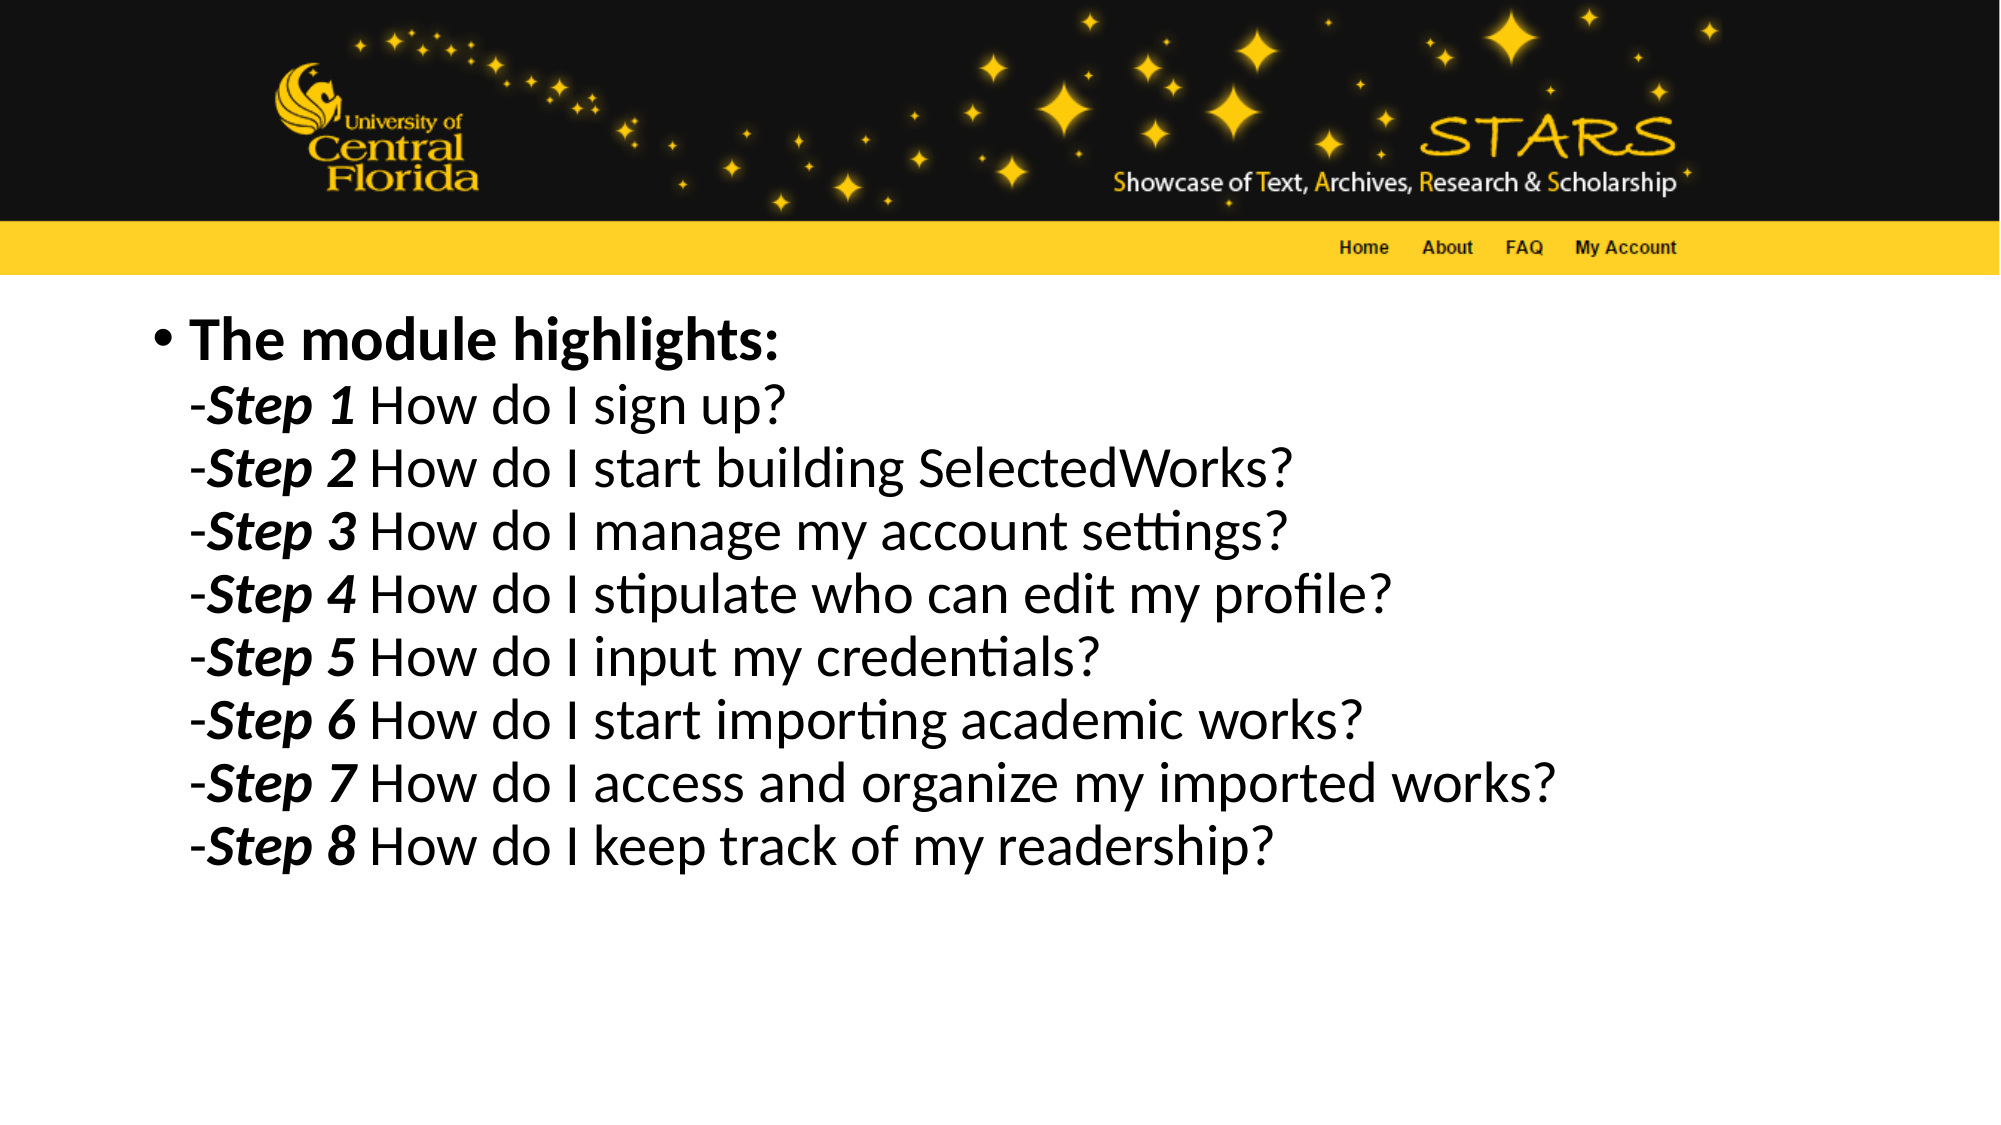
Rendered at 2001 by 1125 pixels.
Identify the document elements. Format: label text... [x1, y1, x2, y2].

list The module highlights: -Step 1 How do I sign up? -Step 2 How do I start building SelectedWorks? -Step 3 How do I manage my account settings? -Step 4 How do I stipulate who can edit my profile? -Step 5 How do I input my credentials? -Step 6 How do I start importing academic works? -Step 7 How do I access and organize my imported works? -Step 8 How do I keep track of my readership? [137, 299, 1863, 1014]
picture [0, 0, 2000, 275]
